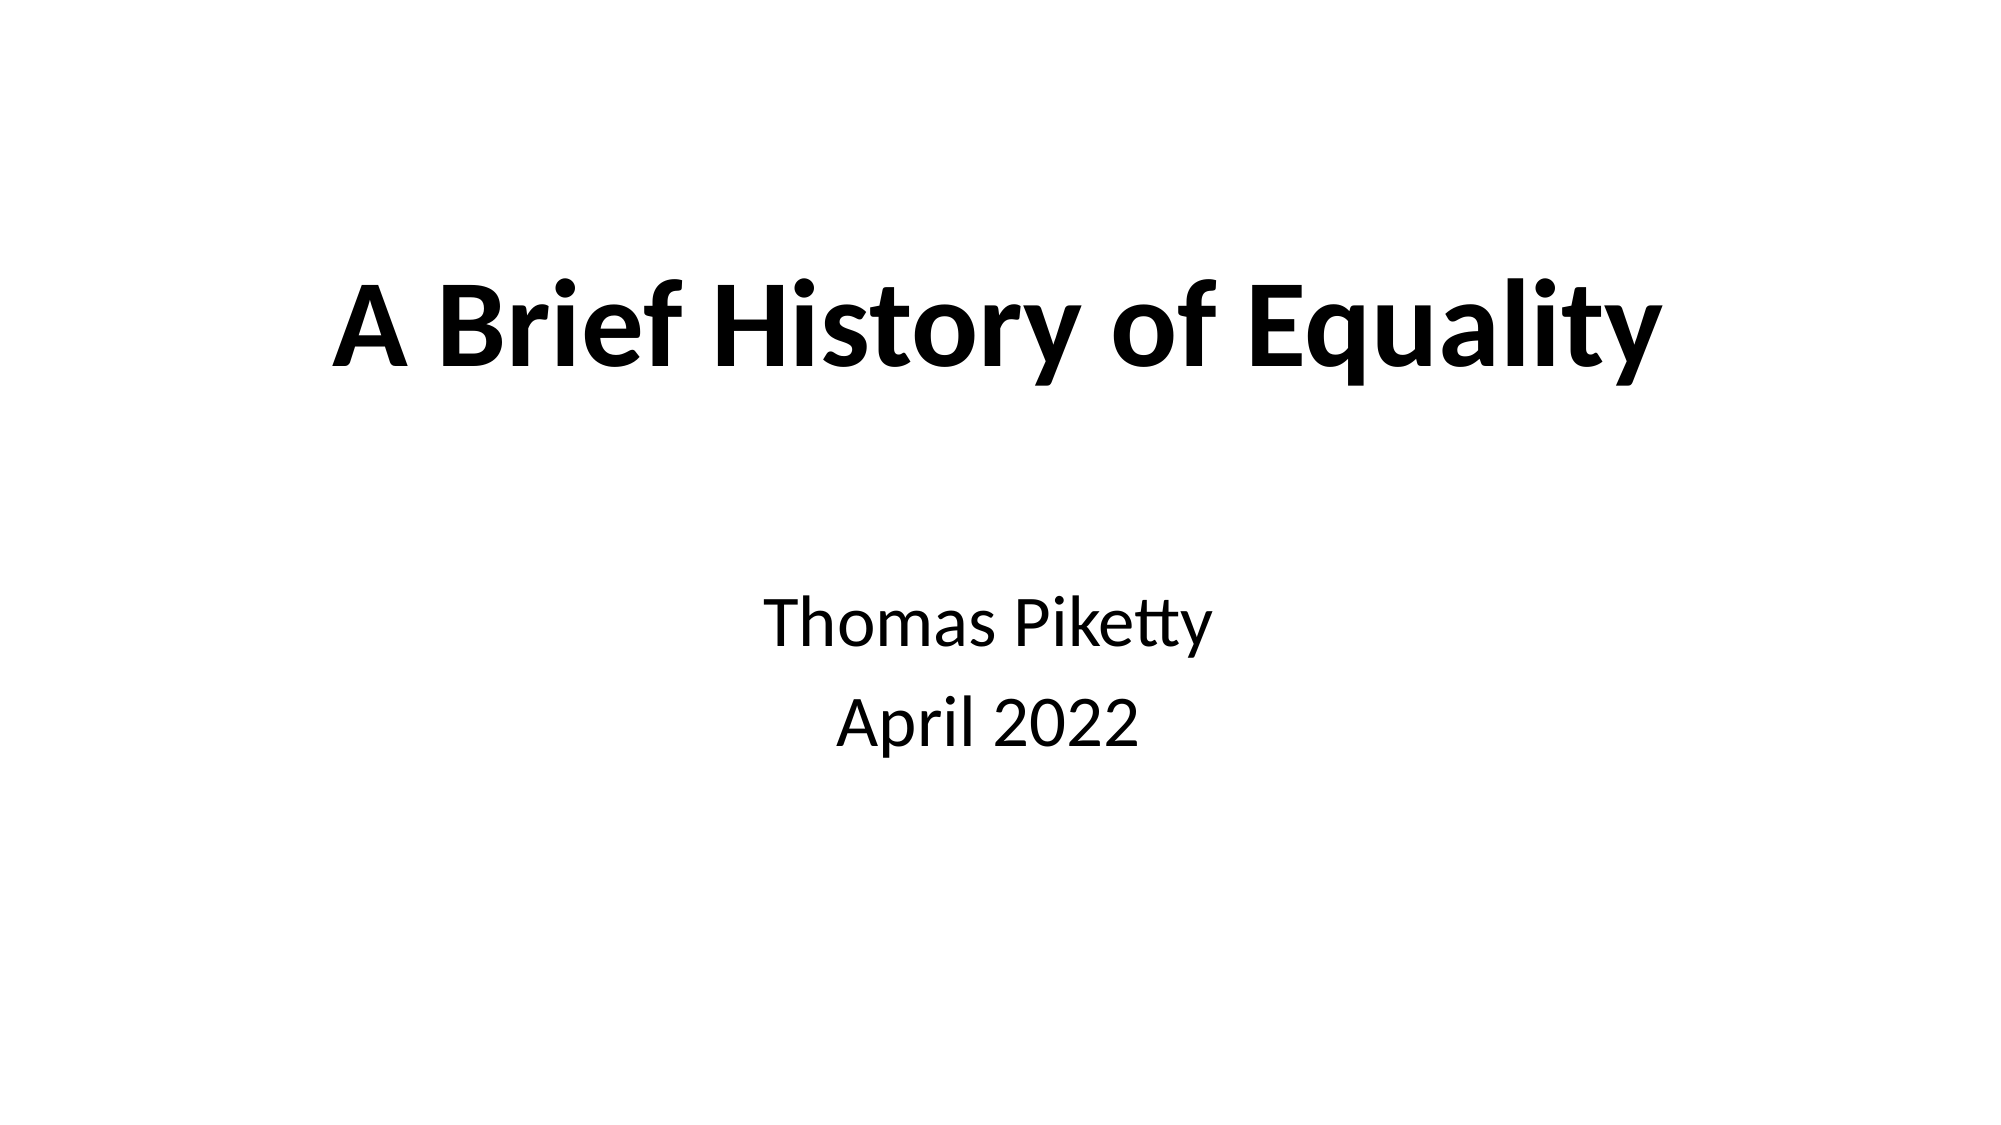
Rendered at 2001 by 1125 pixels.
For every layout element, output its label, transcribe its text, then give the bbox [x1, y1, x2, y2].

title A Brief History of Equality [42, 203, 1955, 402]
subtitle Thomas Piketty April 2022 [42, 576, 1936, 829]
